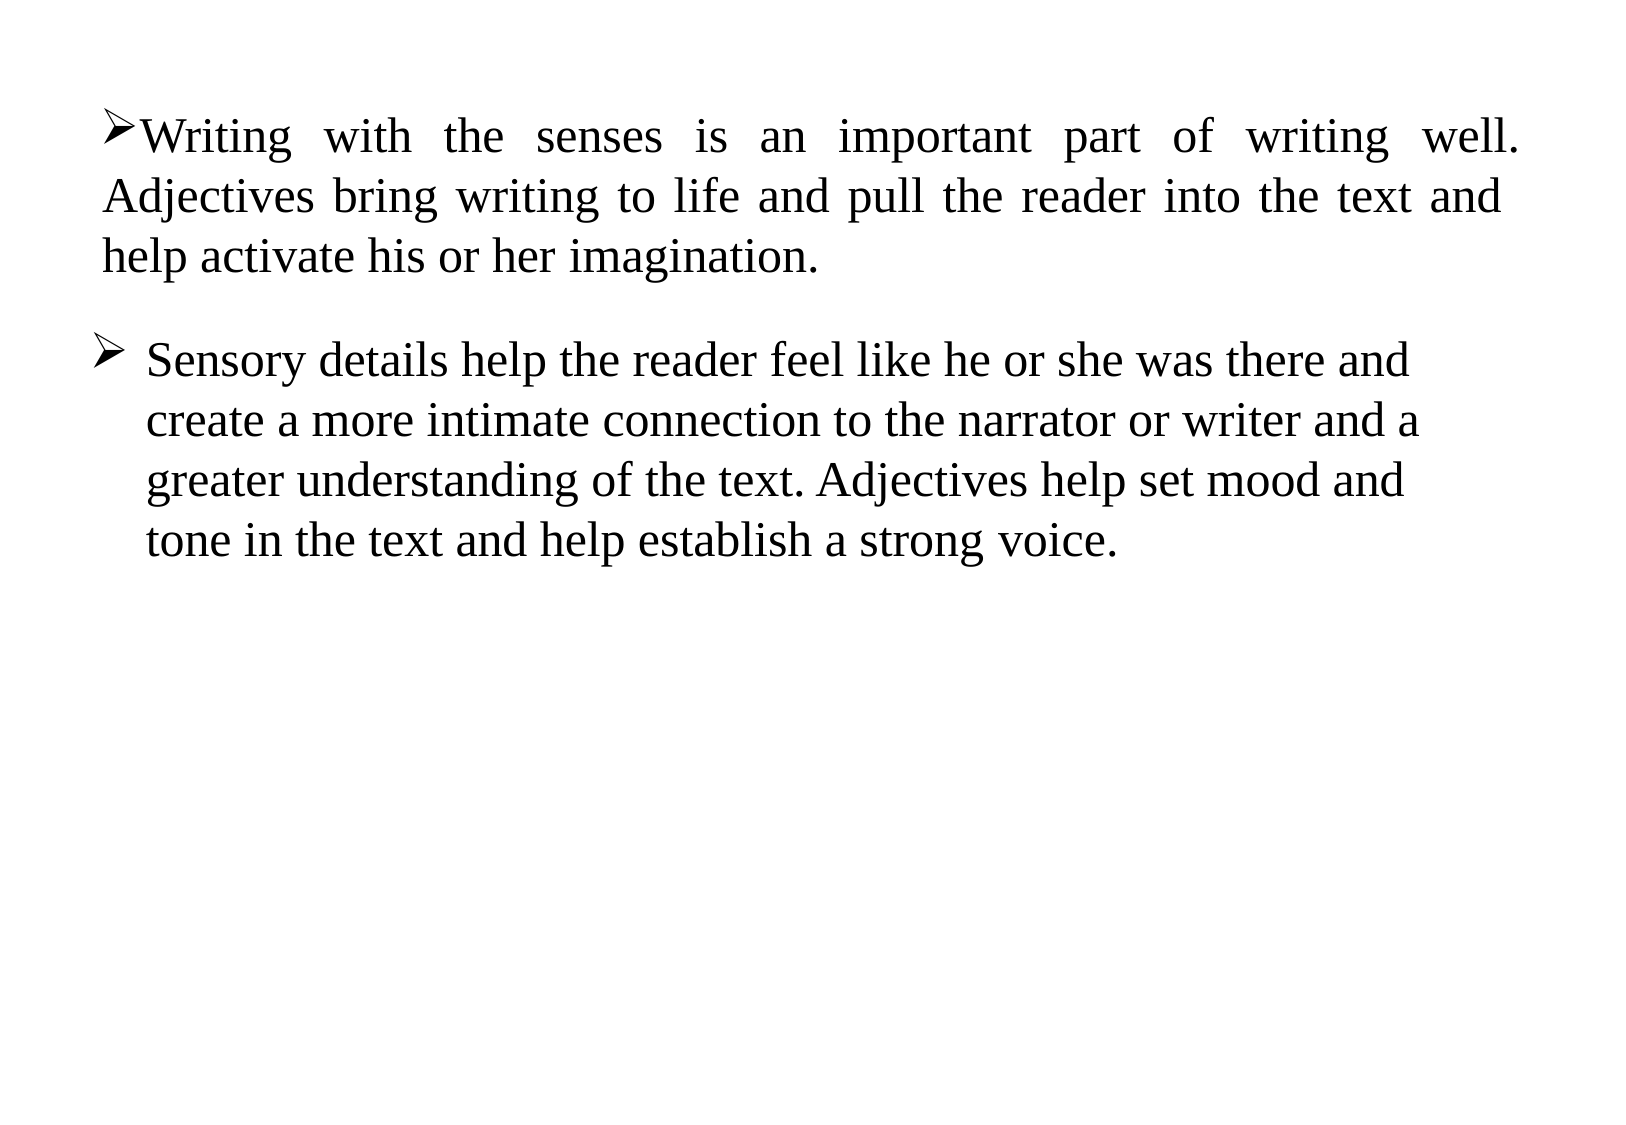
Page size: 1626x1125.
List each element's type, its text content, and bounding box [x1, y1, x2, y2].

title Writing with the senses is an important part of writing well. Adjectives bring writing to life and pull the reader into the text and help activate his or her imagination. [99, 96, 1521, 287]
text_box Sensory details help the reader feel like he or she was there and create a more intimate connection to the narrator or writer and a greater understanding of the text. Adjectives help set mood and tone in the text and help establish a strong voice. [87, 324, 1490, 567]
